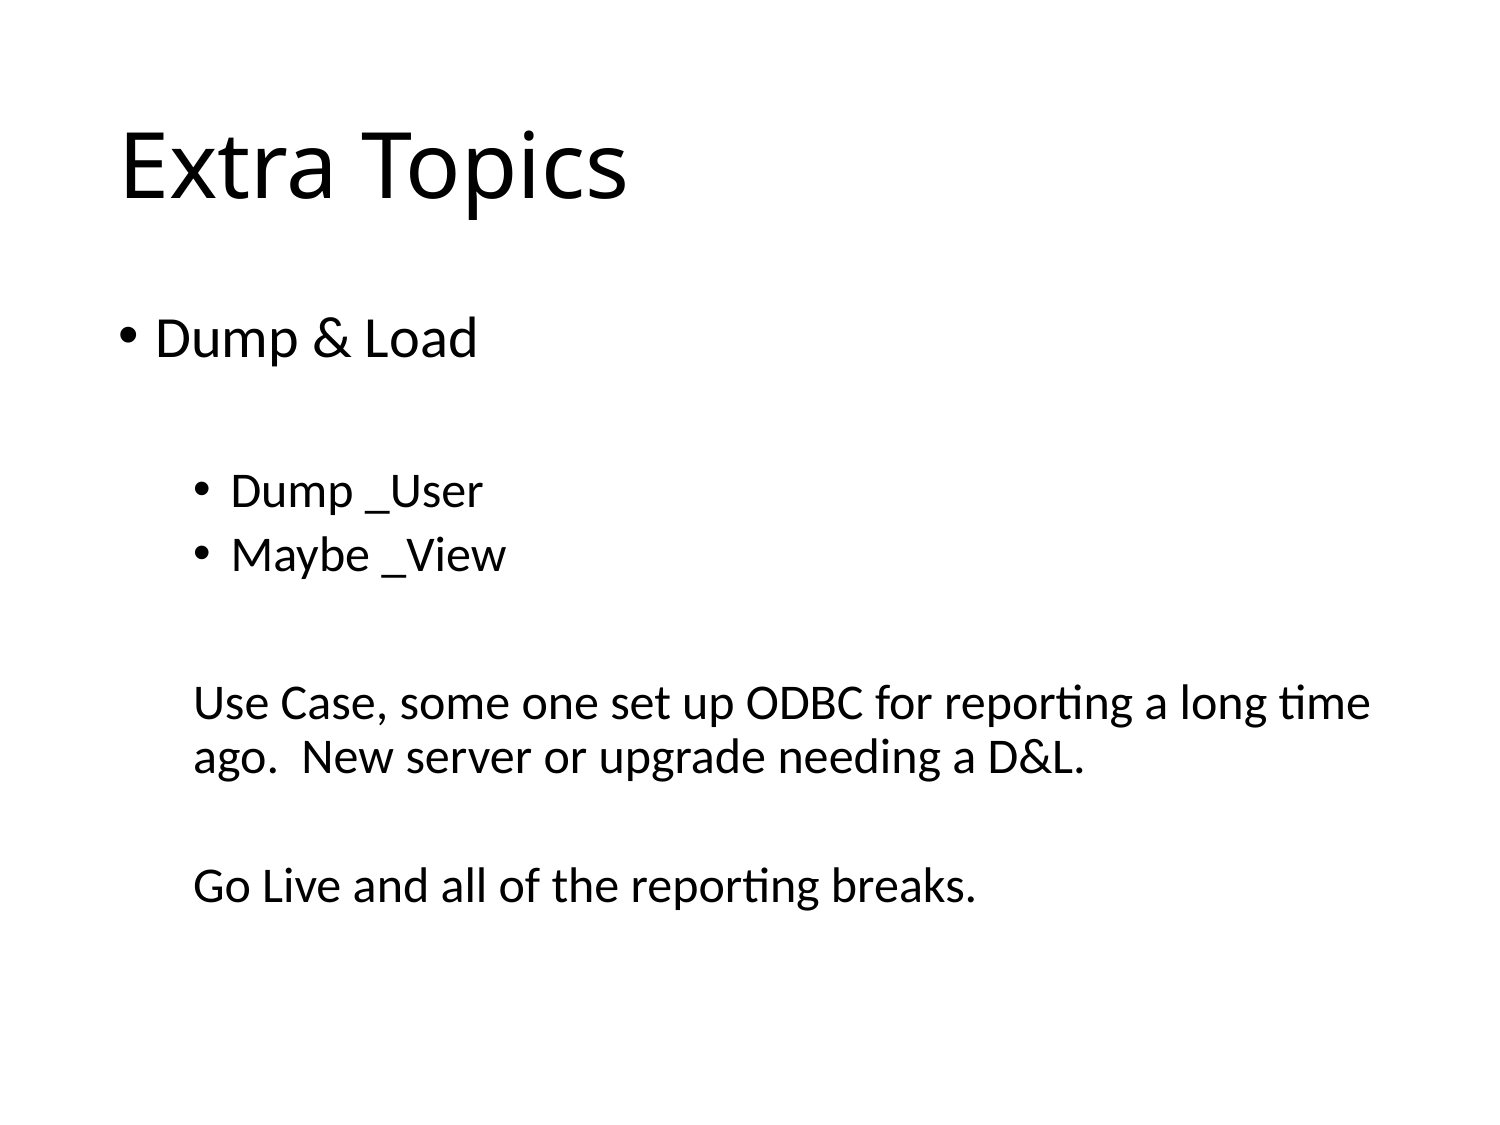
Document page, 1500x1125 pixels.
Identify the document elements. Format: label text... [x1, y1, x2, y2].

list Dump & Load Dump _User Maybe _View Use Case, some one set up ODBC for reporting a long time ago. New server or upgrade needing a D&L. Go Live and all of the reporting breaks. [103, 299, 1397, 1014]
title Extra Topics [103, 59, 1397, 278]
